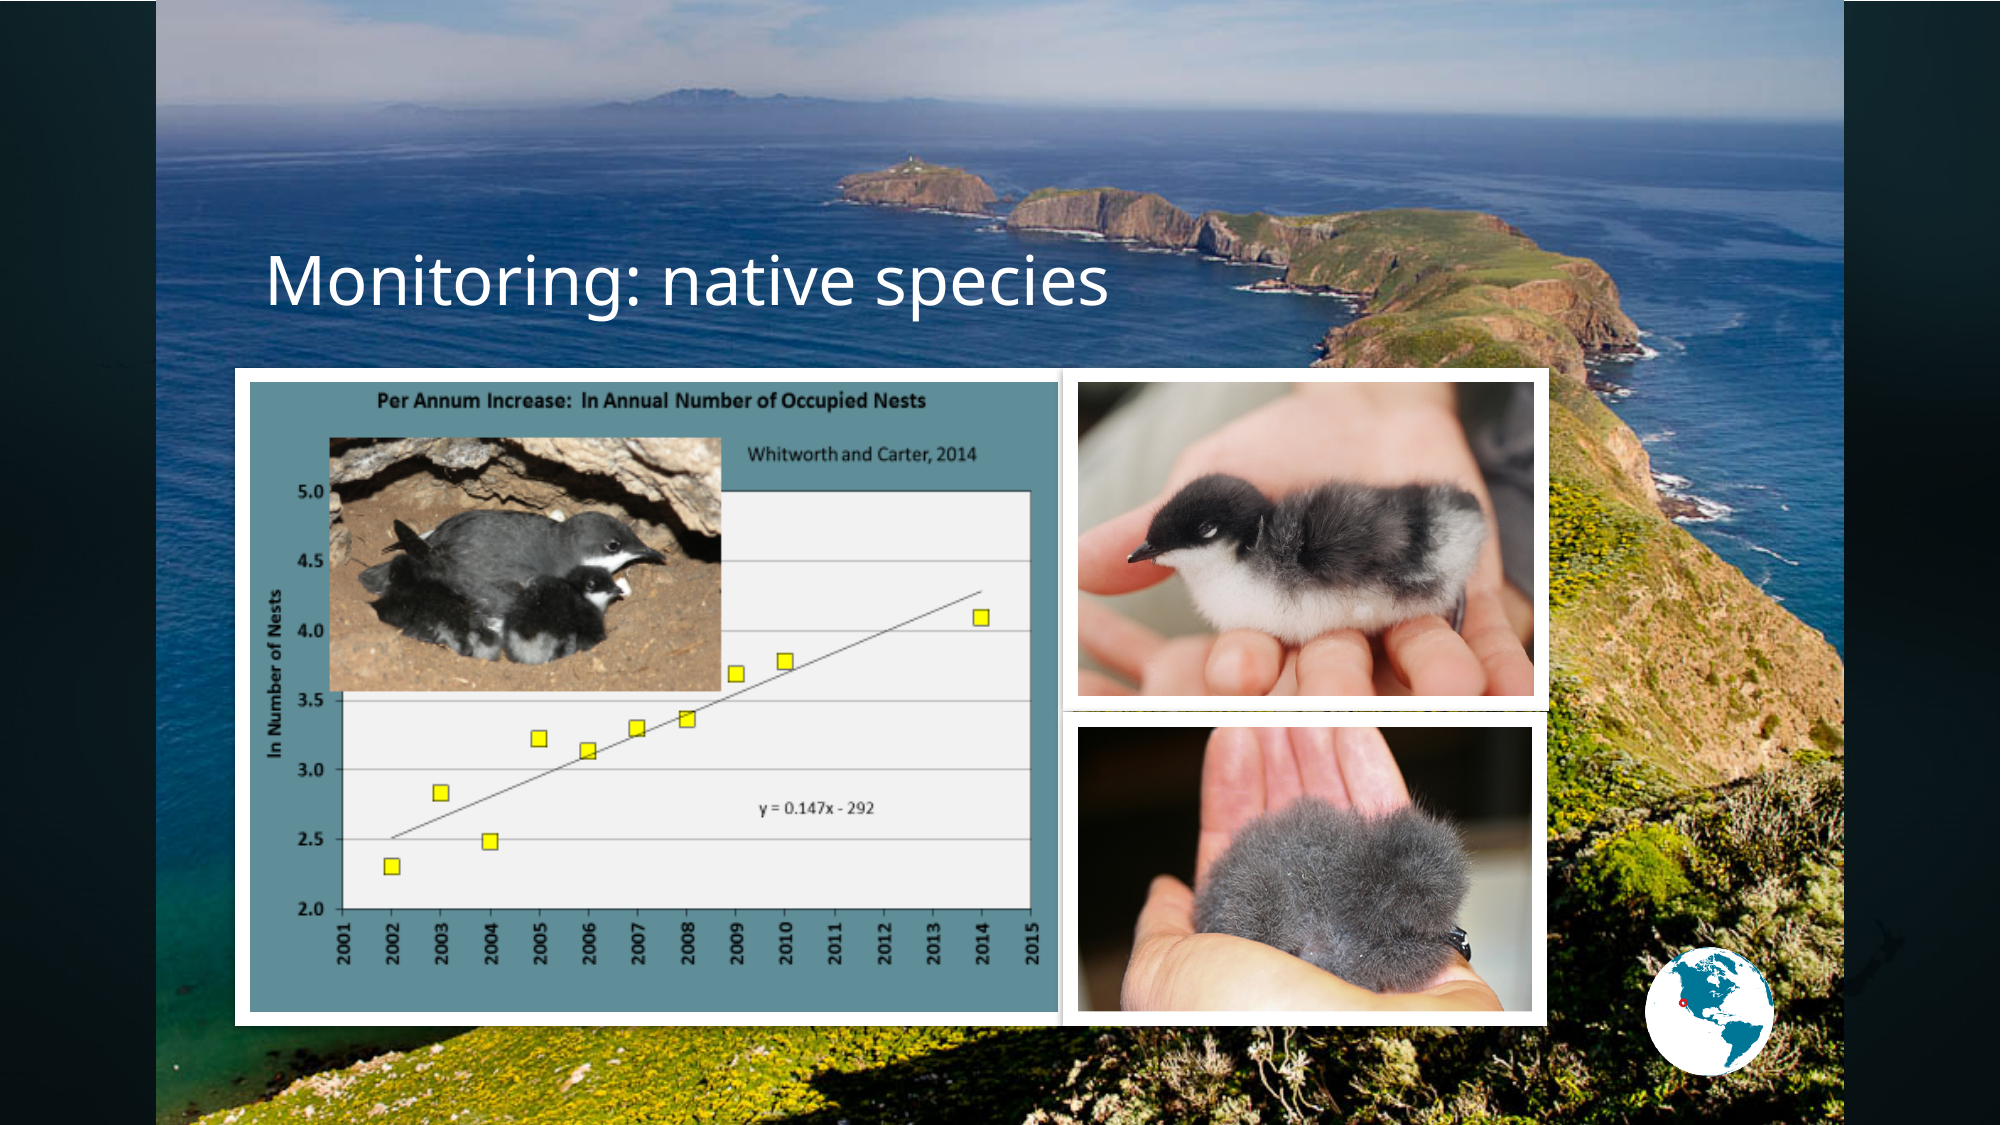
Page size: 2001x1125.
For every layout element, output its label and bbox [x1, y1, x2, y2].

text_box [249, 382, 1534, 1012]
picture [0, 0, 2000, 1125]
